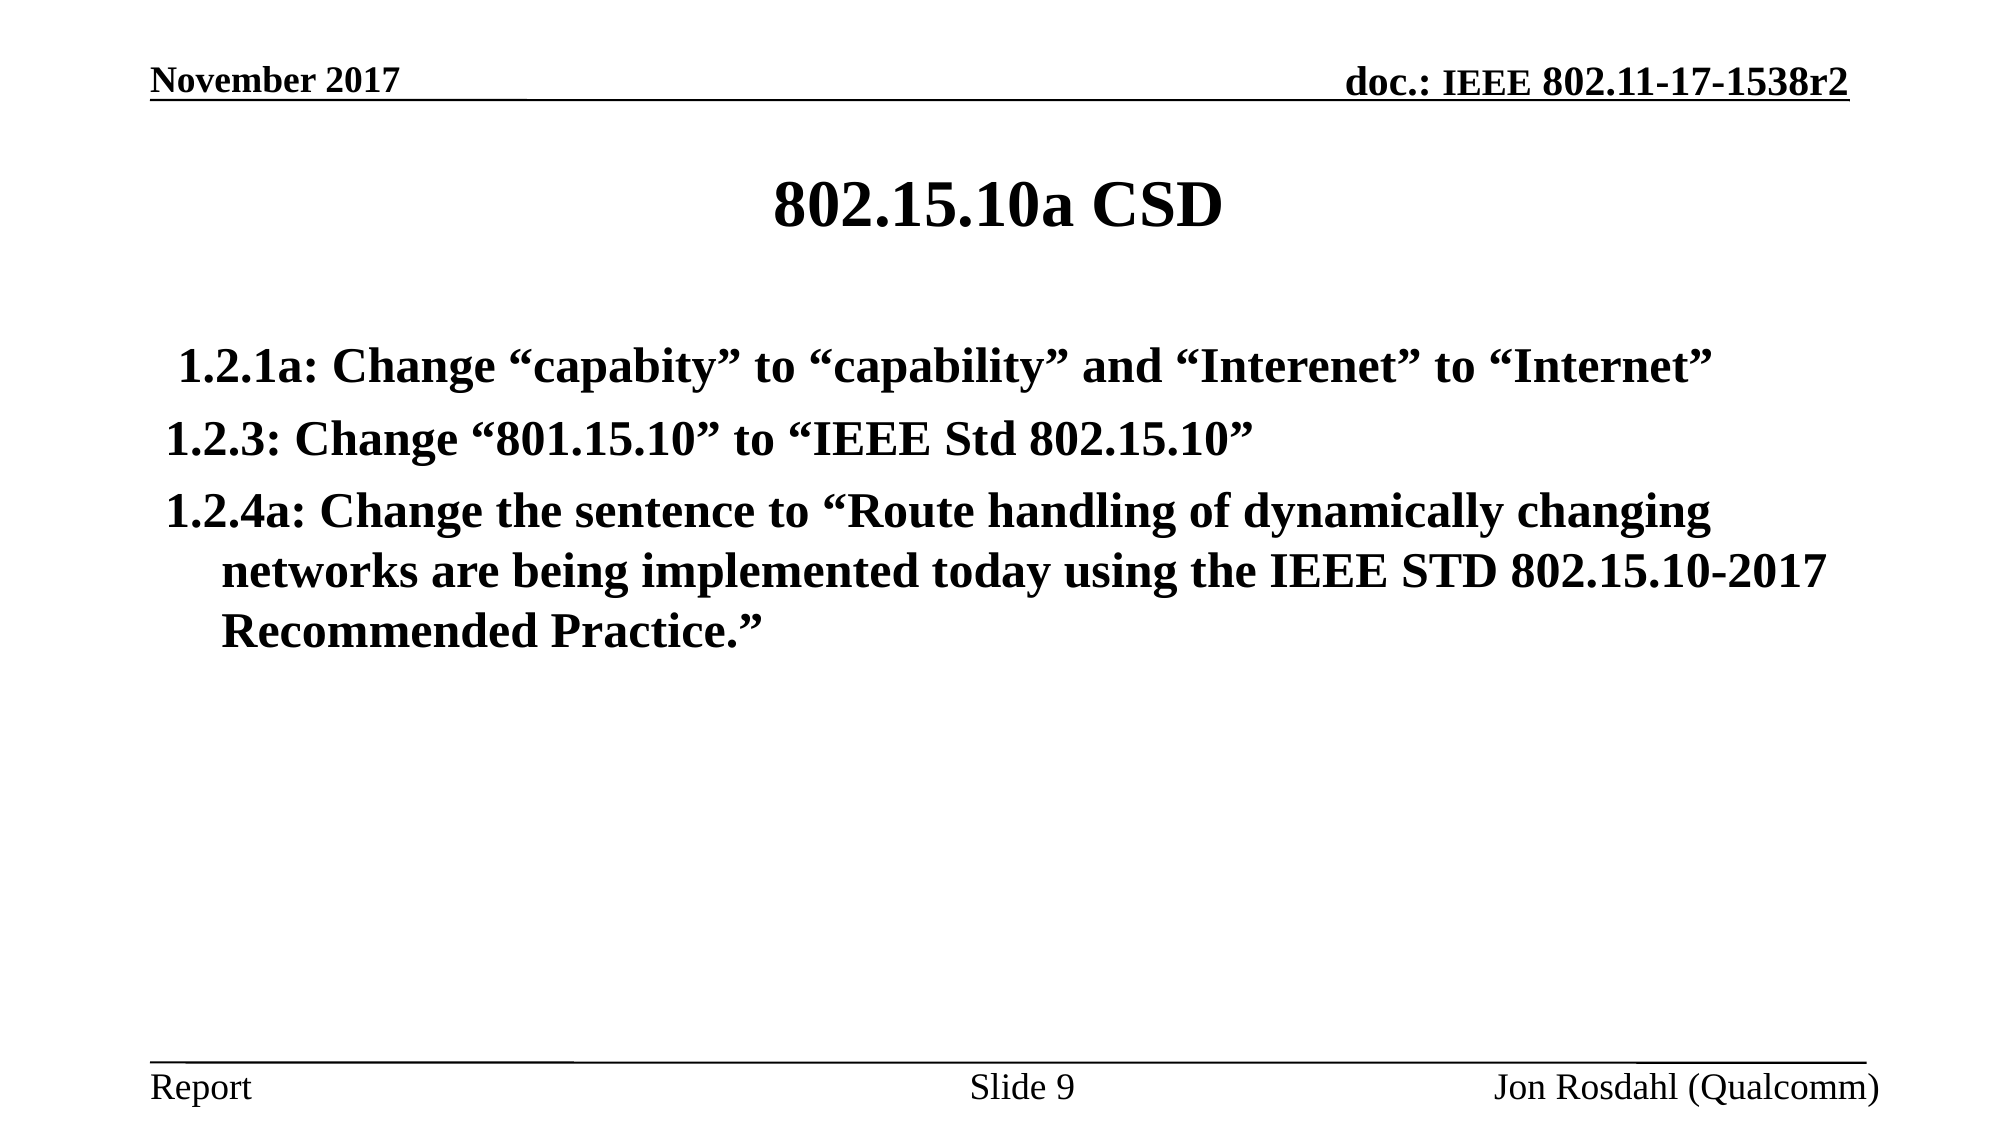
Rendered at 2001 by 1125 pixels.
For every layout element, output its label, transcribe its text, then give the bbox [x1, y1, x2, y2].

footer Jon Rosdahl (Qualcomm) [1436, 1061, 1881, 1108]
title 802.15.10a CSD [149, 112, 1850, 288]
list 1.2.1a: Change “capabity” to “capability” and “Interenet” to “Internet” 1.2.3: Change “801.15.10” to “IEEE Std 802.15.10” 1.2.4a: Change the sentence to “Route handling of dynamically changing networks are being implemented today using the IEEE STD 802.15.10-2017 Recommended Practice.” [149, 324, 1850, 1000]
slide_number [149, 49, 431, 100]
slide_number Slide 9 [950, 1061, 1095, 1125]
